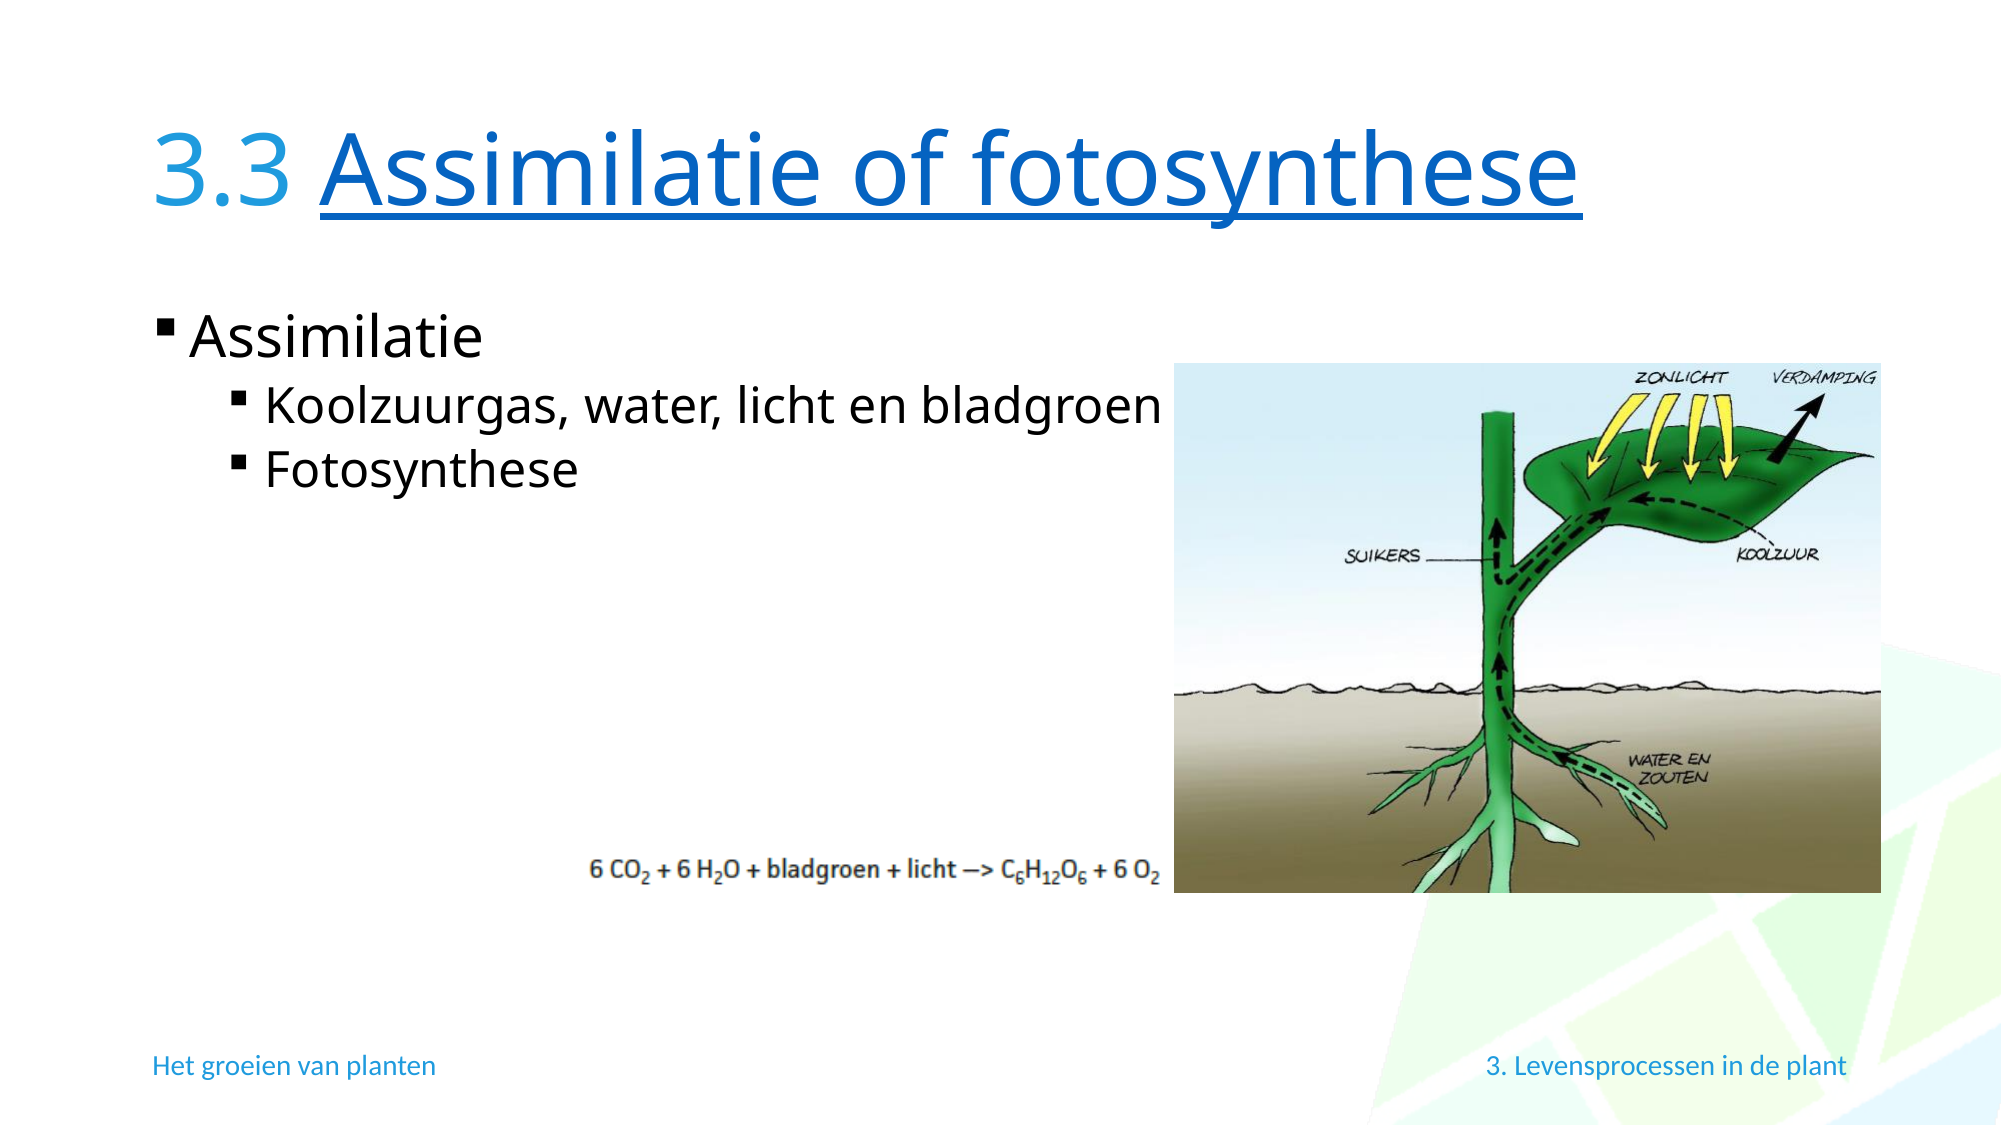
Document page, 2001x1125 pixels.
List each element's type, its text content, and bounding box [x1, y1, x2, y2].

list 3. Levensprocessen in de plant [1412, 1042, 1863, 1103]
picture [587, 850, 1173, 893]
title 3.3 Assimilatie of fotosynthese [137, 59, 1863, 278]
picture [1174, 363, 1881, 894]
list Het groeien van planten [137, 1042, 588, 1103]
list Assimilatie Koolzuurgas, water, licht en bladgroen Fotosynthese [137, 299, 1863, 1014]
